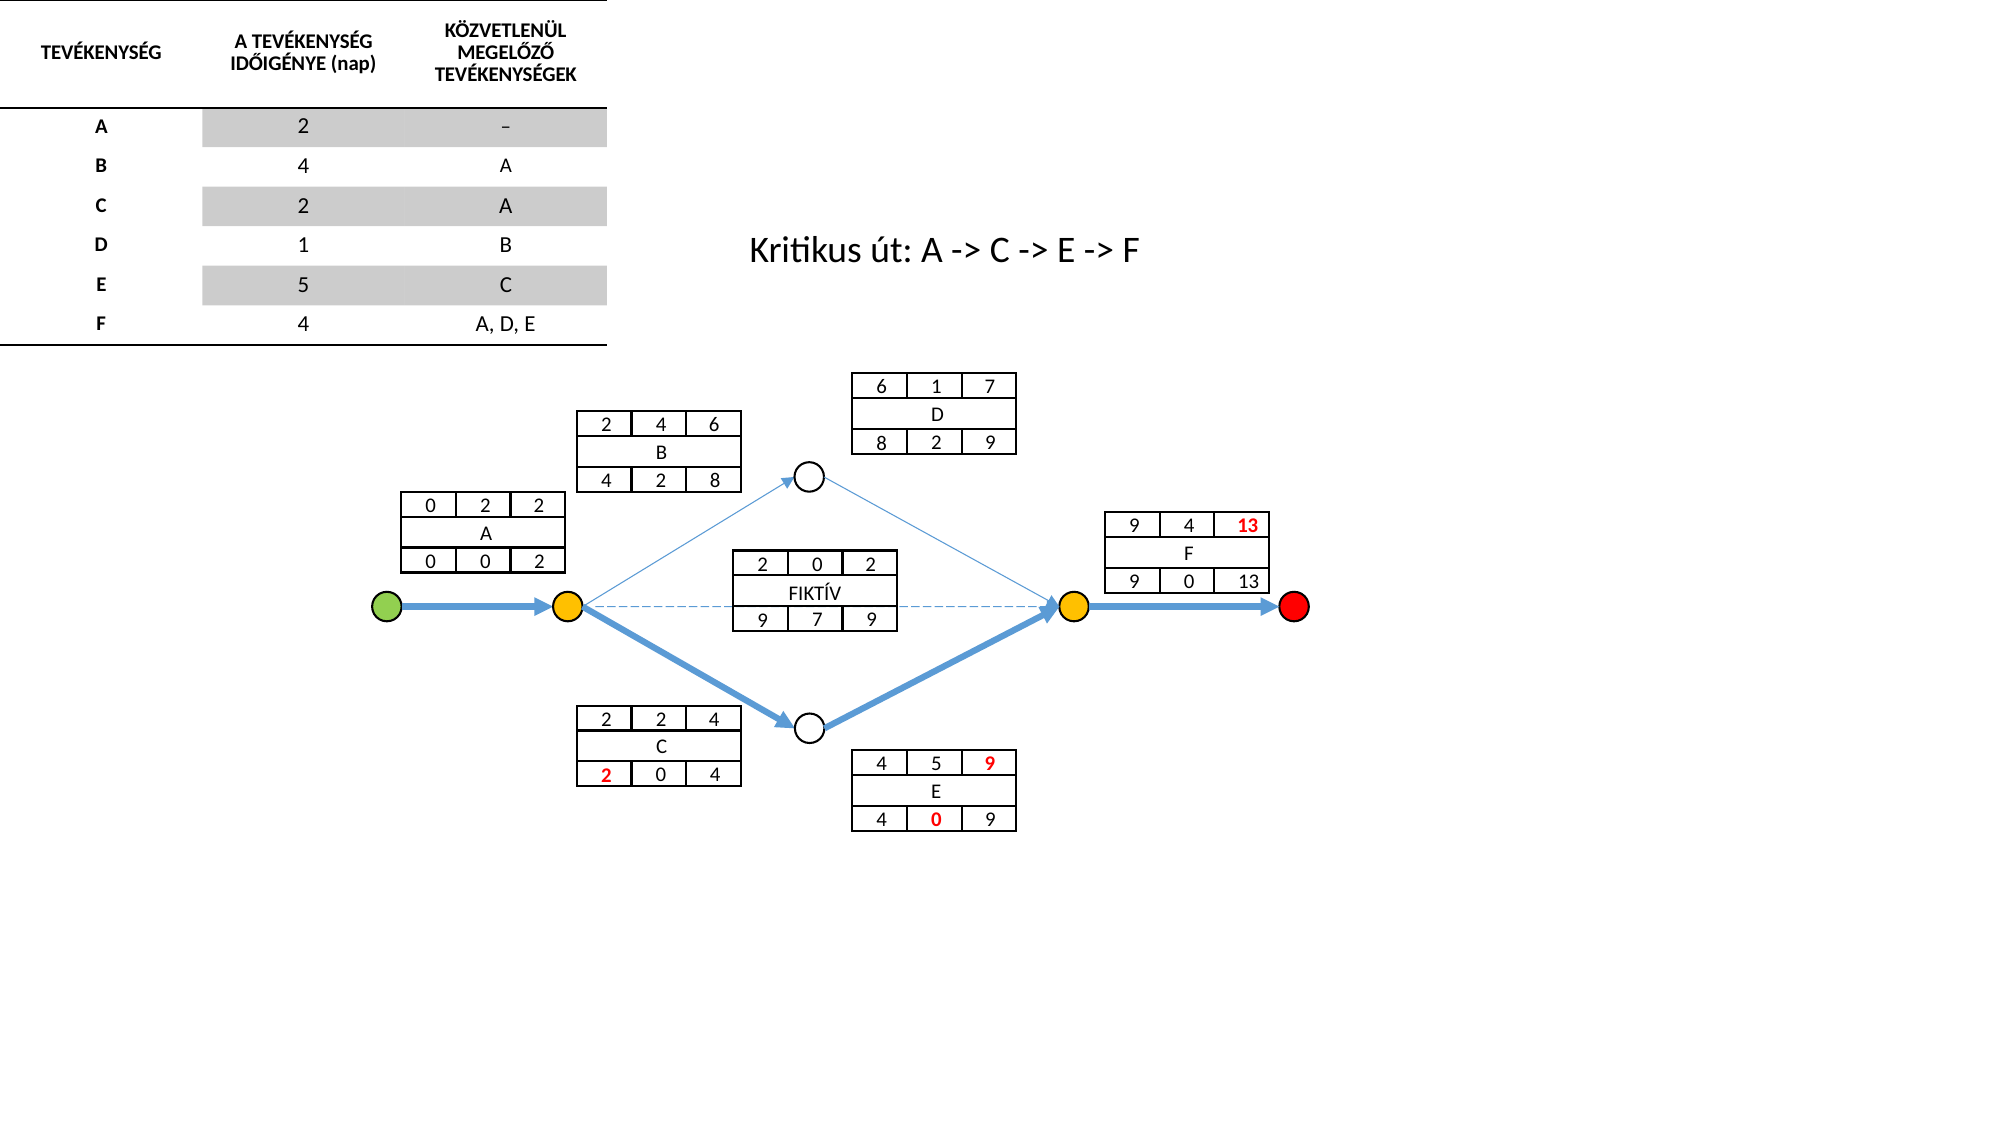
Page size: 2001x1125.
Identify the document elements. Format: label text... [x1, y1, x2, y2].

table_cell B [0, 147, 202, 187]
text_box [576, 403, 741, 500]
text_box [582, 606, 795, 729]
table_cell B [405, 226, 607, 266]
text_box [552, 590, 582, 623]
table_cell A [405, 147, 607, 187]
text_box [852, 365, 1017, 463]
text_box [401, 483, 566, 581]
text_box [1278, 590, 1310, 623]
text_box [582, 476, 795, 606]
text_box [793, 712, 825, 745]
table_header TEVÉKENYSÉG [0, 1, 202, 107]
table_cell 2 [202, 187, 405, 226]
text_box Kritikus út: A -> C -> E -> F [734, 217, 1156, 278]
table_header A TEVÉKENYSÉG IDŐIGÉNYE (nap) [202, 1, 405, 107]
table_header KÖZVETLENÜL MEGELŐZŐ TEVÉKENYSÉGEK [405, 1, 607, 107]
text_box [824, 607, 1060, 729]
text_box [793, 461, 825, 493]
table_cell C [405, 266, 607, 305]
table_cell E [0, 266, 202, 305]
table_cell – [405, 109, 607, 147]
table_cell F [0, 305, 202, 344]
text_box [824, 476, 1060, 606]
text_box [852, 742, 1017, 840]
table_cell D [0, 226, 202, 266]
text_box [733, 542, 898, 640]
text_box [1105, 504, 1275, 601]
text_box [371, 590, 403, 623]
text_box [1060, 590, 1090, 623]
table_cell A, D, E [405, 305, 607, 344]
table_cell 5 [202, 266, 405, 305]
table_cell 1 [202, 226, 405, 266]
table_cell 4 [202, 147, 405, 187]
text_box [576, 697, 741, 795]
table_cell 2 [202, 109, 405, 147]
table_cell A [405, 187, 607, 226]
table_cell A [0, 109, 202, 147]
table_cell 4 [202, 305, 405, 344]
table_cell C [0, 187, 202, 226]
